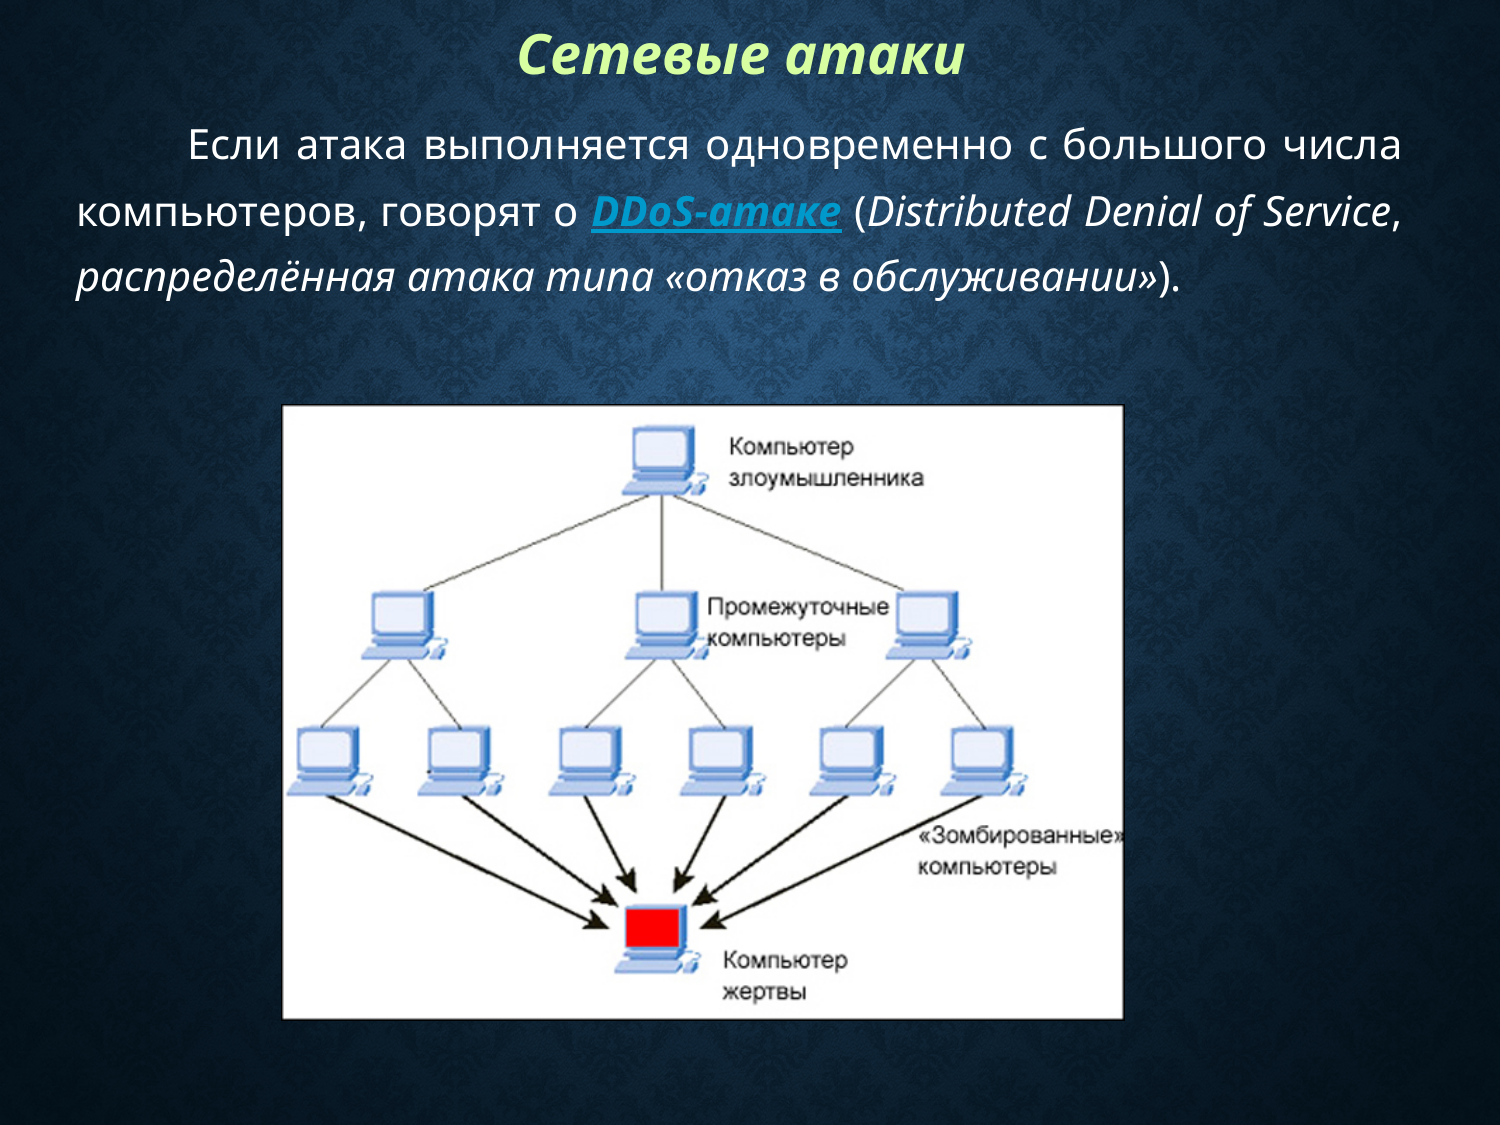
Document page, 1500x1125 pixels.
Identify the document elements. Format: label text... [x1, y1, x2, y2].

picture [280, 404, 1126, 1022]
list Если атака выполняется одновременно с большого числа компьютеров, говорят о DDoS-атаке (Distributed Denial of Service, распределённая атака типа «отказ в обслуживании»). [23, 93, 1418, 399]
text_box Сетевые атаки [501, 10, 1048, 93]
